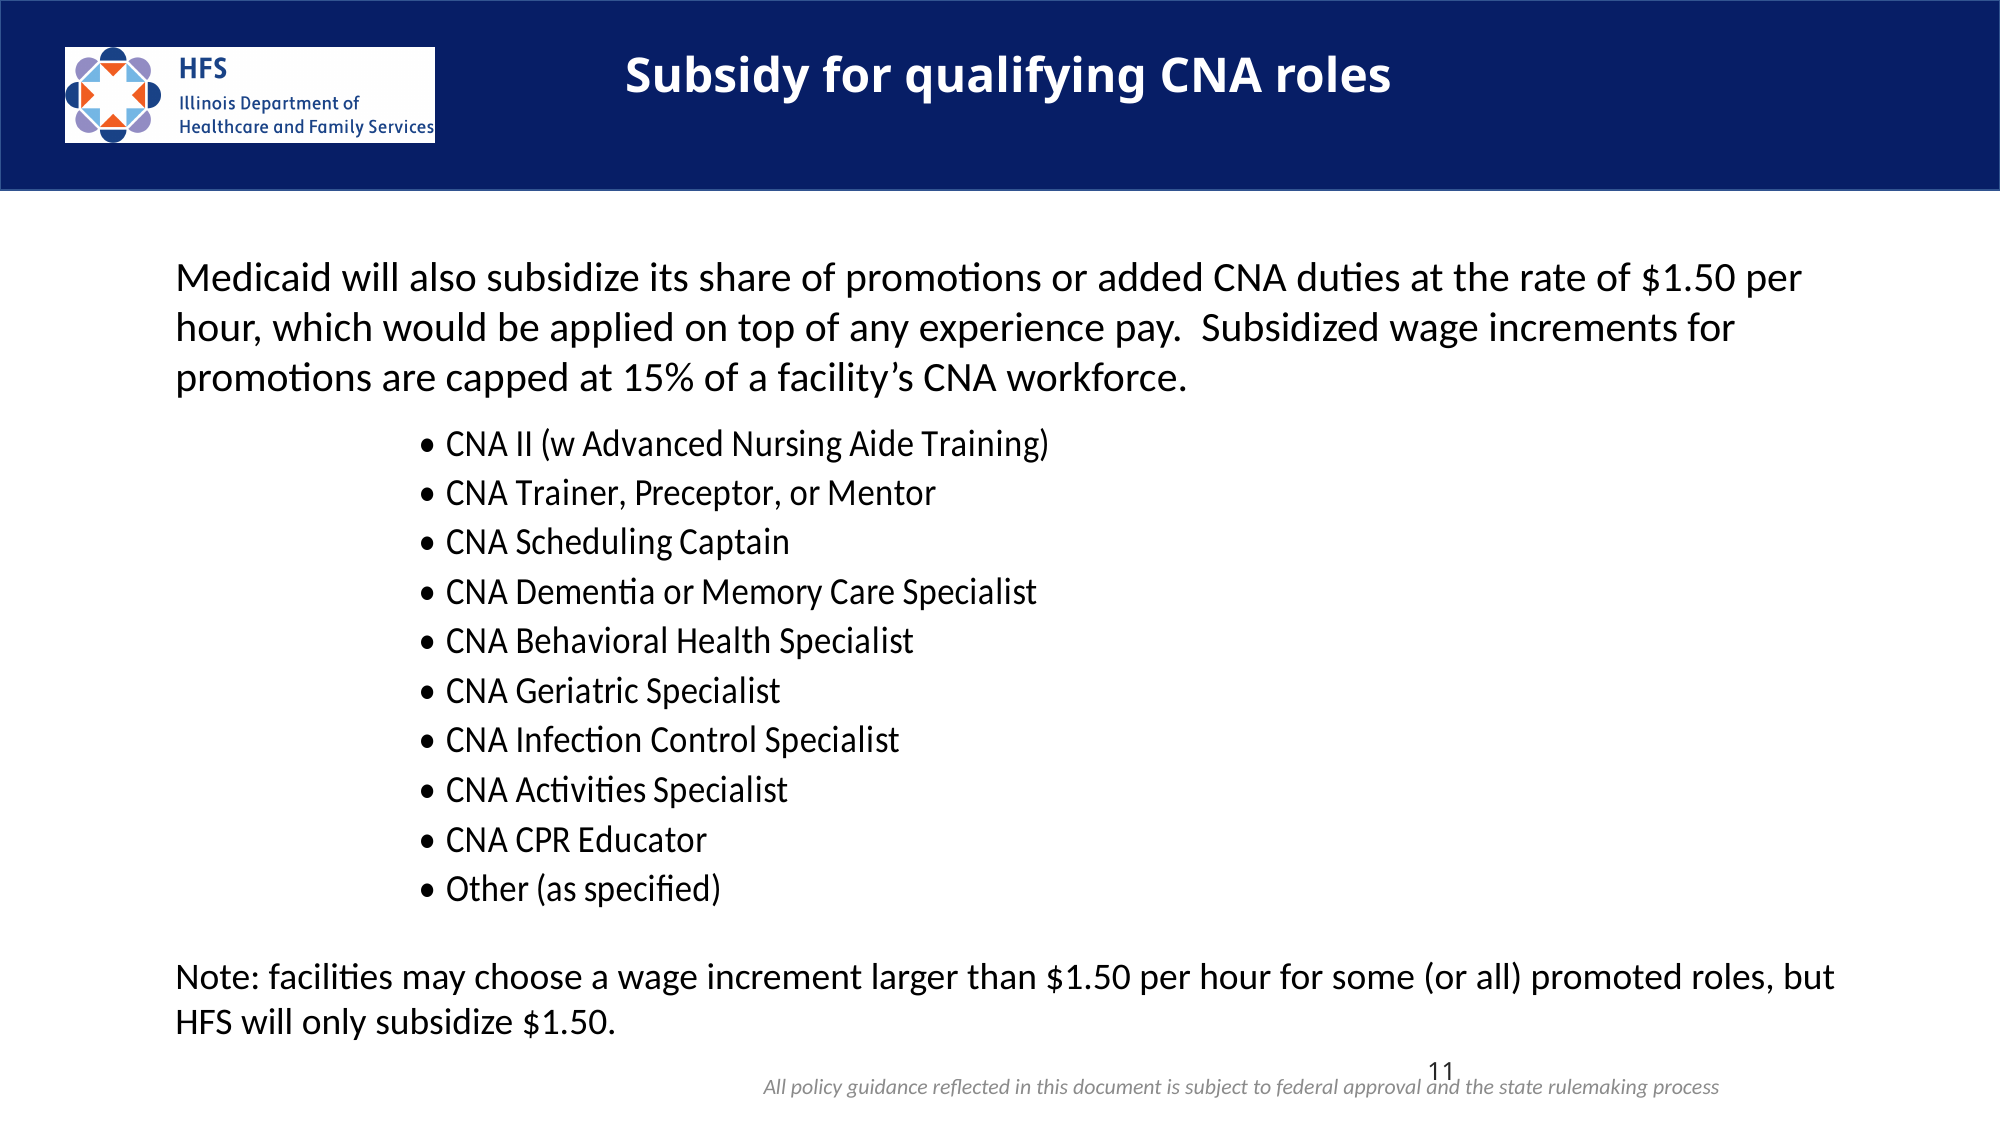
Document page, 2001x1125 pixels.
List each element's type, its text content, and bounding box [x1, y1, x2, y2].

picture [64, 47, 435, 143]
text_box [0, 0, 2000, 191]
text_box Note: facilities may choose a wage increment larger than $1.50 per hour for some (or all) promoted roles, but HFS will only subsidize $1.50. [160, 944, 1878, 1049]
picture [293, 424, 1061, 921]
slide_number 11 [1412, 1049, 1863, 1103]
text_box Subsidy for qualifying CNA roles [605, 24, 1792, 128]
footer All policy guidance reflected in this document is subject to federal approval and the state rulemaking process [739, 1057, 1746, 1114]
text_box Medicaid will also subsidize its share of promotions or added CNA duties at the rate of $1.50 per hour, which would be applied on top of any experience pay. Subsidized wage increments for promotions are capped at 15% of a facility’s CNA workforce. [160, 242, 1902, 407]
